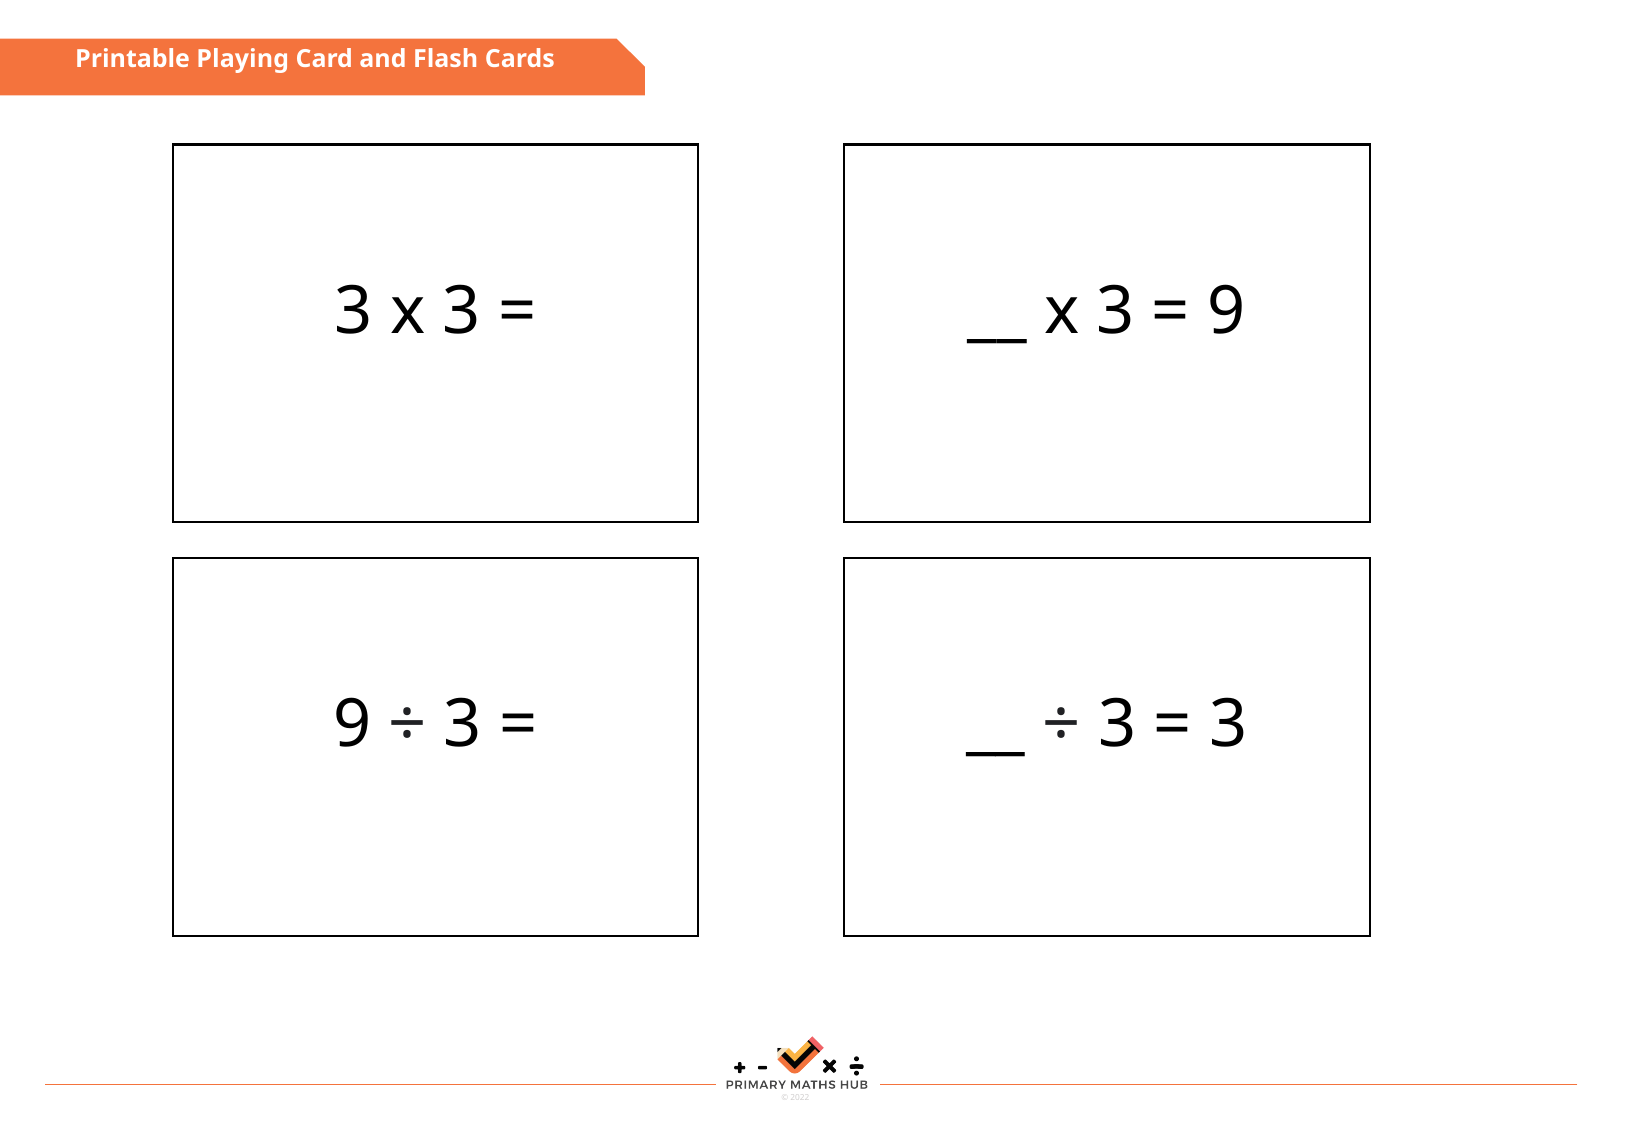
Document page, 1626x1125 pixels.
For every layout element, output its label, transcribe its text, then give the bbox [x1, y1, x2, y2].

text_box [172, 355, 699, 523]
text_box [843, 143, 1371, 523]
text_box © 2022 [720, 1084, 870, 1110]
text_box Printable Playing Card and Flash Cards [0, 37, 646, 97]
text_box [172, 768, 699, 937]
text_box [172, 143, 699, 259]
text_box 3 x 3 = [172, 259, 699, 355]
text_box [843, 557, 1371, 937]
text_box 9 ÷ 3 = [172, 672, 699, 768]
text_box [172, 557, 699, 672]
text_box __ x 3 = 9 [844, 259, 1370, 355]
picture [722, 1034, 872, 1094]
text_box __ ÷ 3 = 3 [844, 672, 1370, 768]
